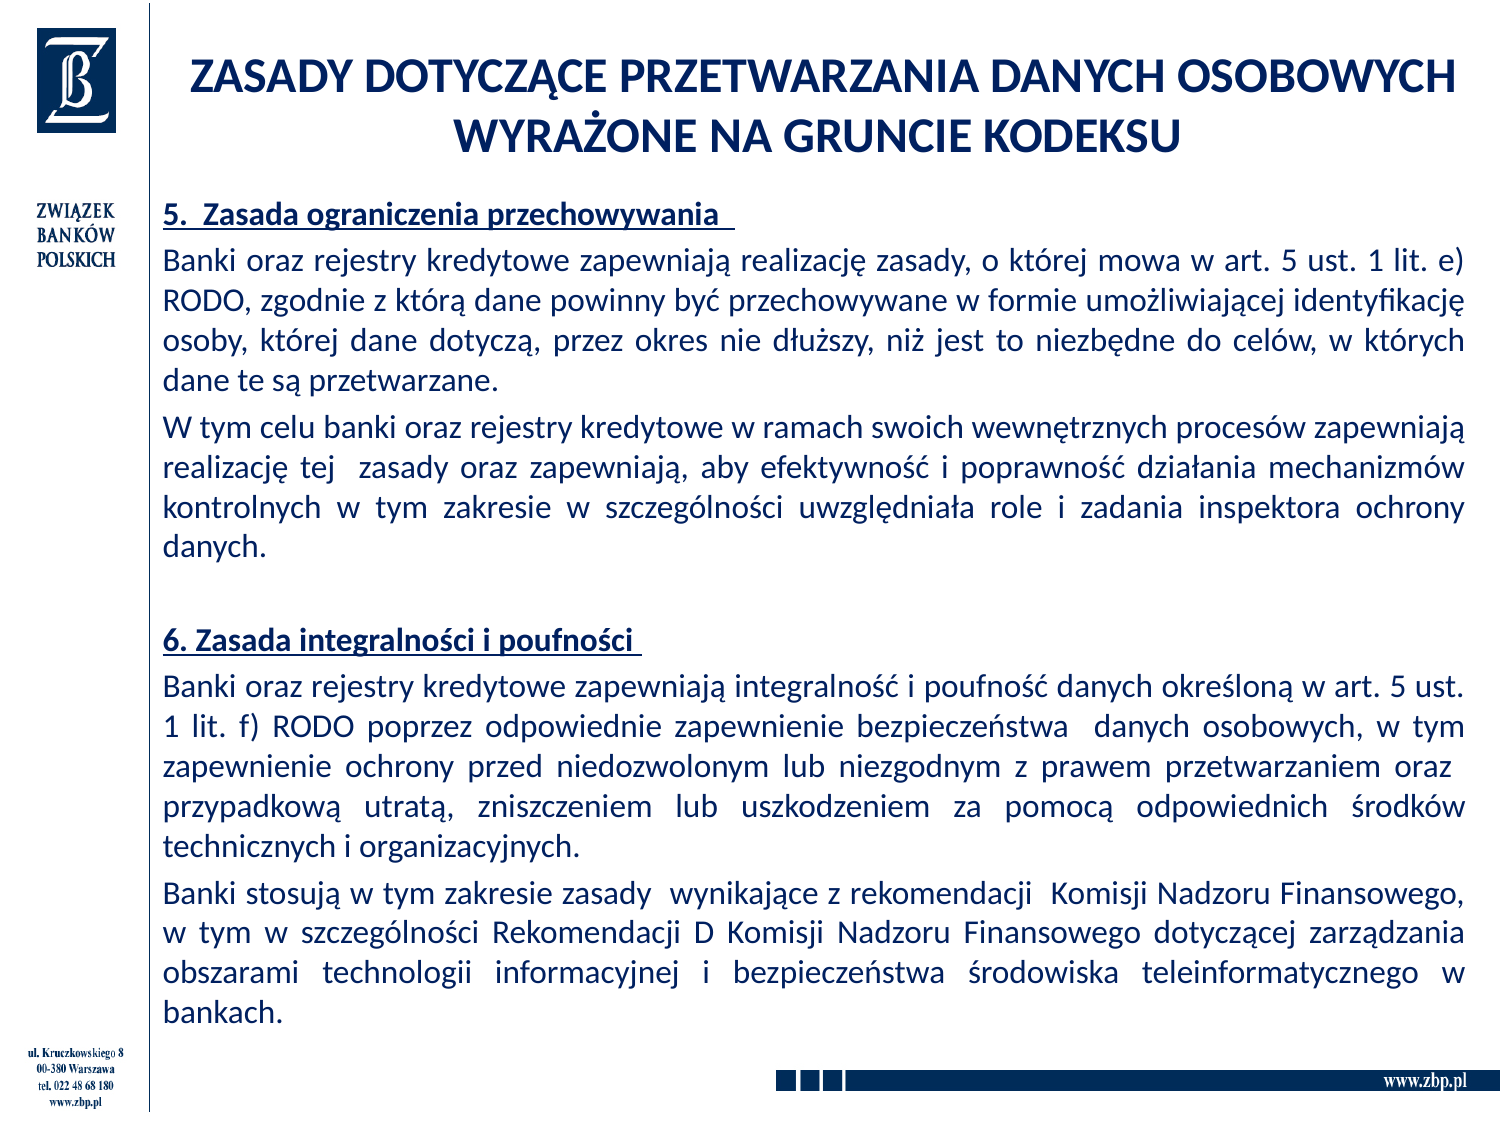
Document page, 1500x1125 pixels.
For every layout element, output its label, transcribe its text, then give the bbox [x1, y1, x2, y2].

title ZASADY DOTYCZĄCE PRZETWARZANIA DANYCH OSOBOWYCH WYRAŻONE NA GRUNCIE KODEKSU [147, 0, 1500, 256]
picture [0, 0, 1500, 1125]
list 5. Zasada ograniczenia przechowywania Banki oraz rejestry kredytowe zapewniają realizację zasady, o której mowa w art. 5 ust. 1 lit. e) RODO, zgodnie z którą dane powinny być przechowywane w formie umożliwiającej identyfikację osoby, której dane dotyczą, przez okres nie dłuższy, niż jest to niezbędne do celów, w których dane te są przetwarzane. W tym celu banki oraz rejestry kredytowe w ramach swoich wewnętrznych procesów zapewniają realizację tej zasady oraz zapewniają, aby efektywność i poprawność działania mechanizmów kontrolnych w tym zakresie w szczególności uwzględniała role i zadania inspektora ochrony danych. 6. Zasada integralności i poufności Banki oraz rejestry kredytowe zapewniają integralność i poufność danych określoną w art. 5 ust. 1 lit. f) RODO poprzez odpowiednie zapewnienie bezpieczeństwa danych osobowych, w tym zapewnienie ochrony przed niedozwolonym lub niezgodnym z prawem przetwarzaniem oraz przypadkową utratą, zniszczeniem lub uszkodzeniem za pomocą odpowiednich środków technicznych i organizacyjnych. Banki stosują w tym zakresie zasady wynikające z rekomendacji Komisji Nadzoru Finansowego, w tym w szczególności Rekomendacji D Komisji Nadzoru Finansowego dotyczącej zarządzania obszarami technologii informacyjnej i bezpieczeństwa środowiska teleinformatycznego w bankach. [147, 256, 1483, 1047]
